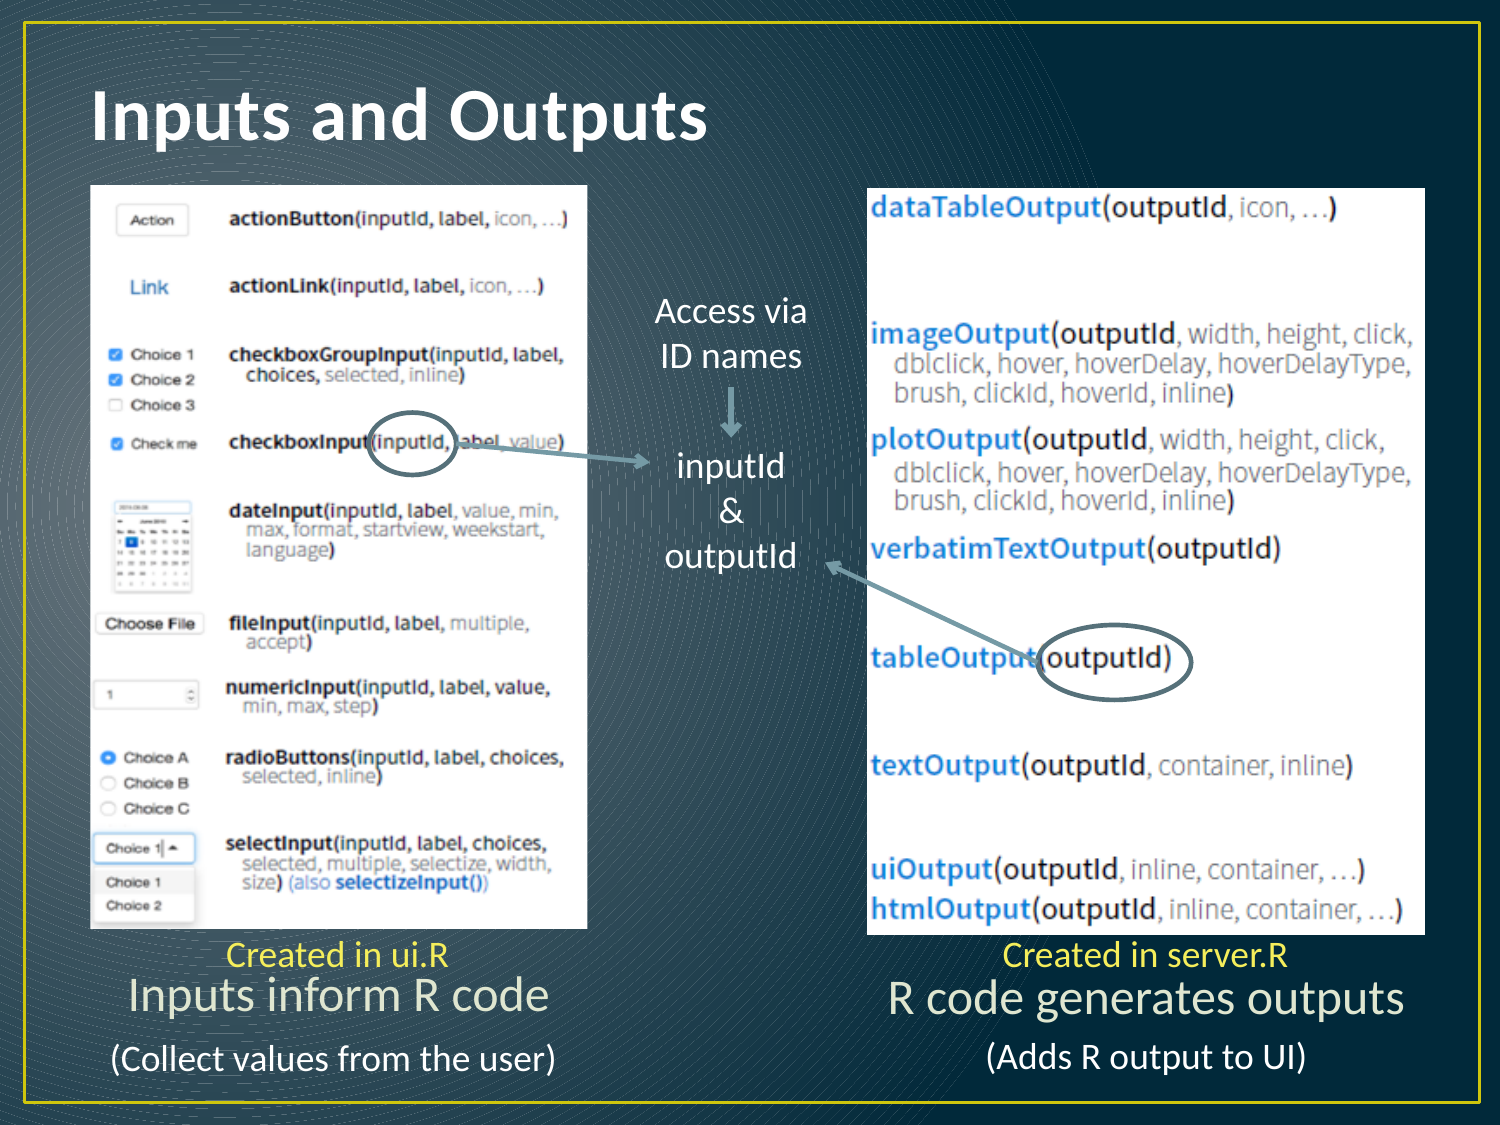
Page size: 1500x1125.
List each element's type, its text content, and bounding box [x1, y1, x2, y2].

text_box Created in ui.R [211, 941, 467, 983]
picture [90, 184, 588, 930]
text_box Access via ID names inputId & outputId [637, 278, 825, 584]
text_box Inputs inform R code (Collect values from the user) [90, 954, 588, 1089]
picture [867, 182, 1424, 935]
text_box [824, 562, 1038, 663]
text_box Created in server.R [987, 945, 1305, 983]
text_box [455, 443, 651, 463]
title Inputs and Outputs [75, 45, 1425, 163]
text_box R code generates outputs (Adds R output to UI) [872, 957, 1420, 1085]
